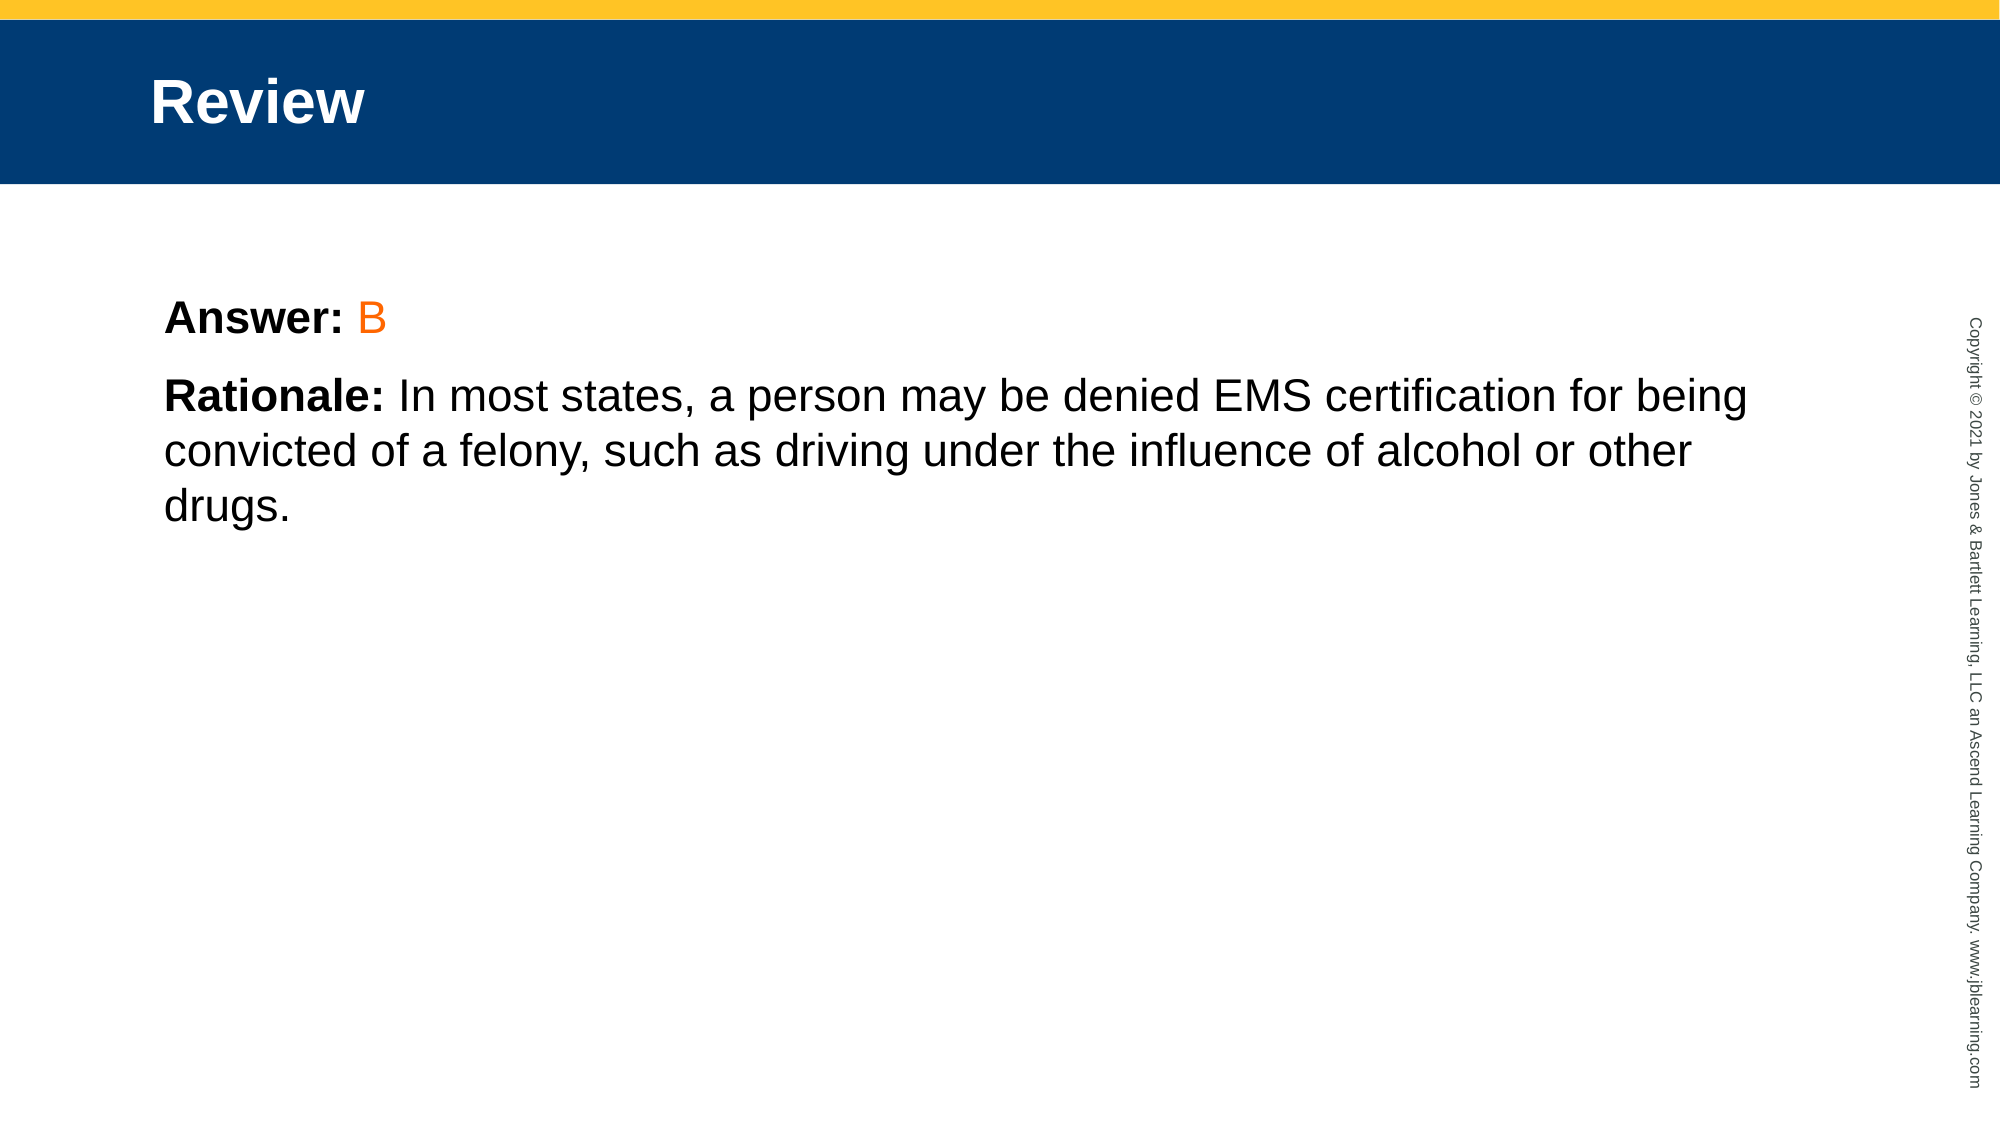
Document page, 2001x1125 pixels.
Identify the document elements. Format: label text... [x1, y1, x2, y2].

title Review [0, 19, 2000, 185]
list Answer: B Rationale: In most states, a person may be denied EMS certification for being convicted of a felony, such as driving under the influence of alcohol or other drugs. [148, 241, 1849, 1030]
